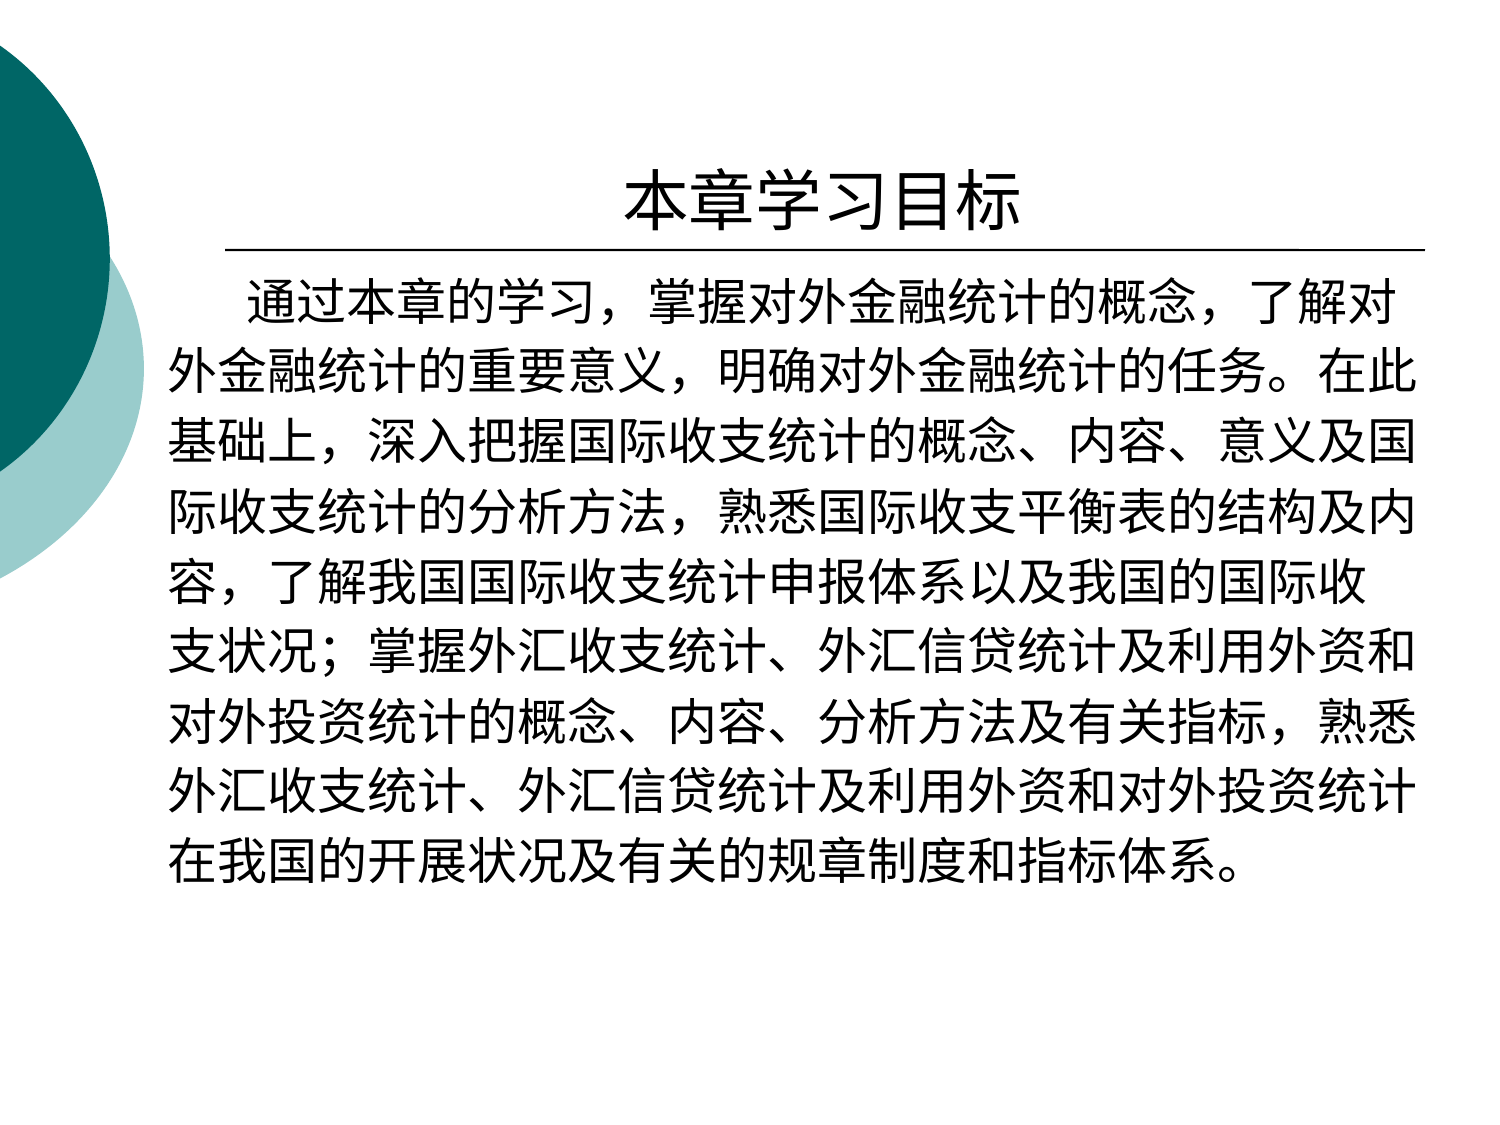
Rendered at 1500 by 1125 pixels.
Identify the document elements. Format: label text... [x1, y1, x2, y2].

list 通过本章的学习，掌握对外金融统计的概念，了解对 外金融统计的重要意义，明确对外金融统计的任务。在此 基础上，深入把握国际收支统计的概念、内容、意义及国 际收支统计的分析方法，熟悉国际收支平衡表的结构及内 容，了解我国国际收支统计申报体系以及我国的国际收 支状况；掌握外汇收支统计、外汇信贷统计及利用外资和 对外投资统计的概念、内容、分析方法及有关指标，熟悉 外汇收支统计、外汇信贷统计及利用外资和对外投资统计 在我国的开展状况及有关的规章制度和指标体系。 [152, 262, 1454, 938]
title 本章学习目标 [222, 58, 1423, 247]
